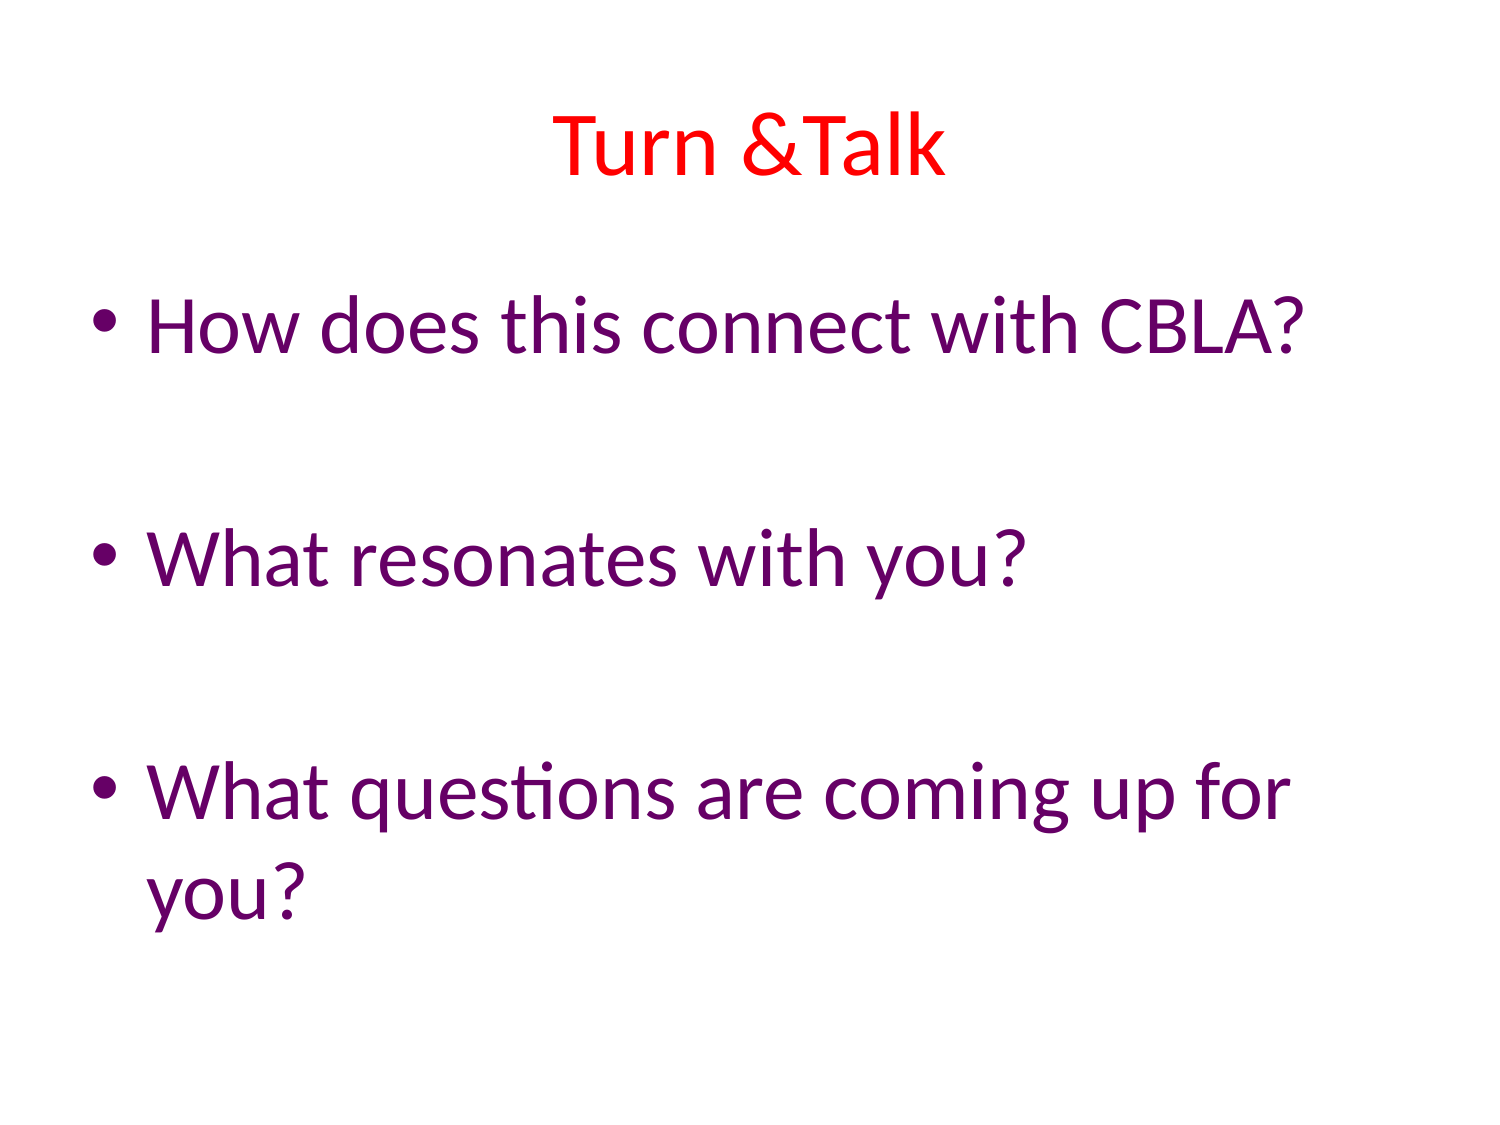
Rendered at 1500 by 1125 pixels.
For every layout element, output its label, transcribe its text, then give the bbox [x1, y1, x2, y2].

title Turn &Talk [75, 45, 1425, 233]
list How does this connect with CBLA? What resonates with you? What questions are coming up for you? [75, 262, 1425, 1005]
